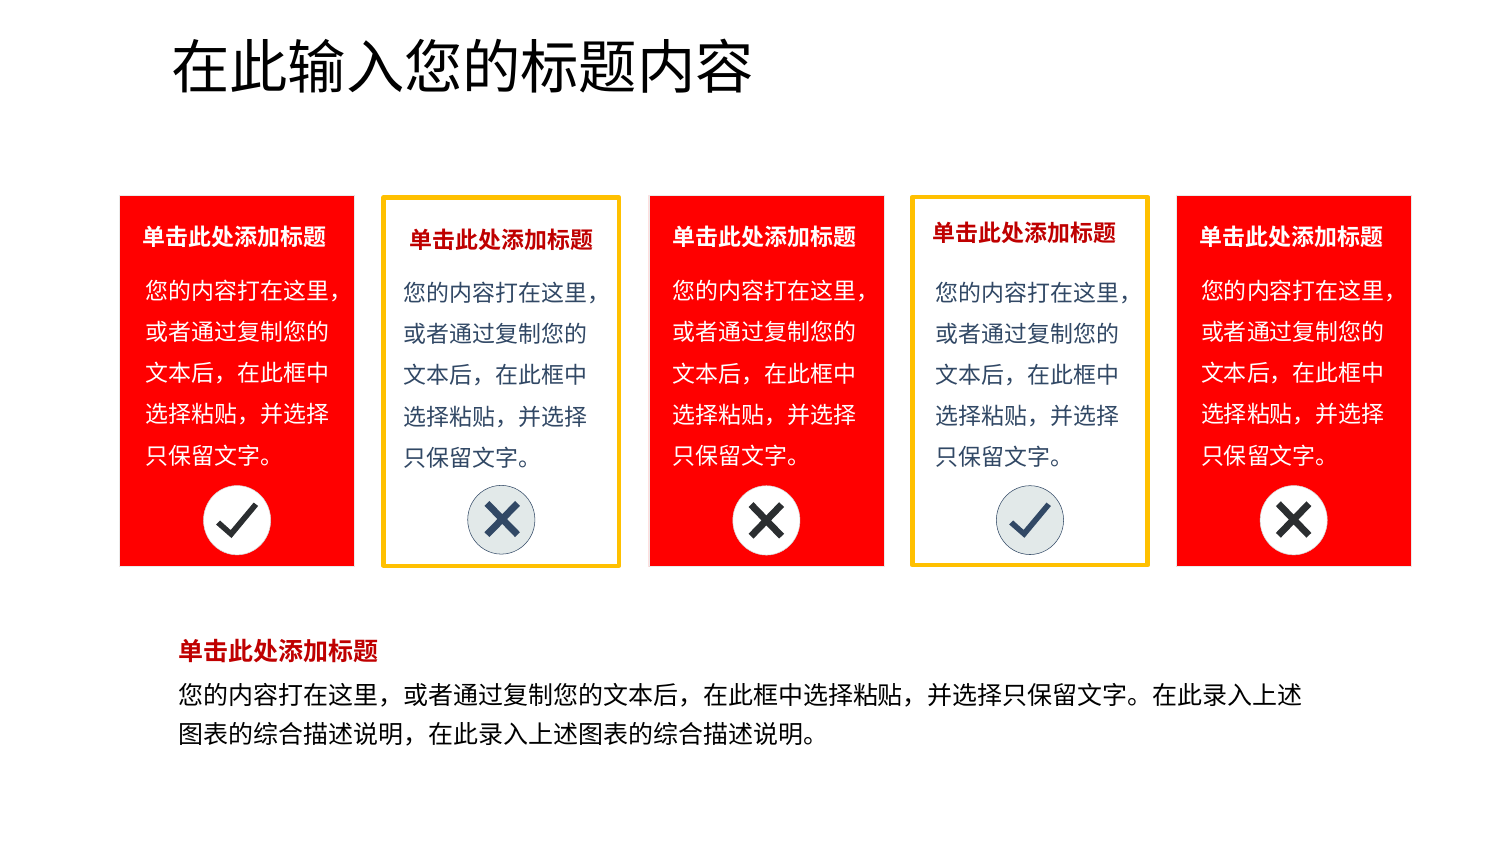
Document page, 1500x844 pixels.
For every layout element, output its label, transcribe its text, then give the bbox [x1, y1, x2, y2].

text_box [116, 194, 355, 567]
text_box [646, 194, 885, 568]
text_box 在此输入您的标题内容 [156, 22, 793, 108]
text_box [1173, 194, 1412, 567]
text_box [383, 197, 620, 566]
text_box 单击此处添加标题 您的内容打在这里，或者通过复制您的文本后，在此框中选择粘贴，并选择只保留文字。在此录入上述图表的综合描述说明，在此录入上述图表的综合描述说明。 [165, 620, 1330, 777]
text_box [906, 196, 1149, 566]
